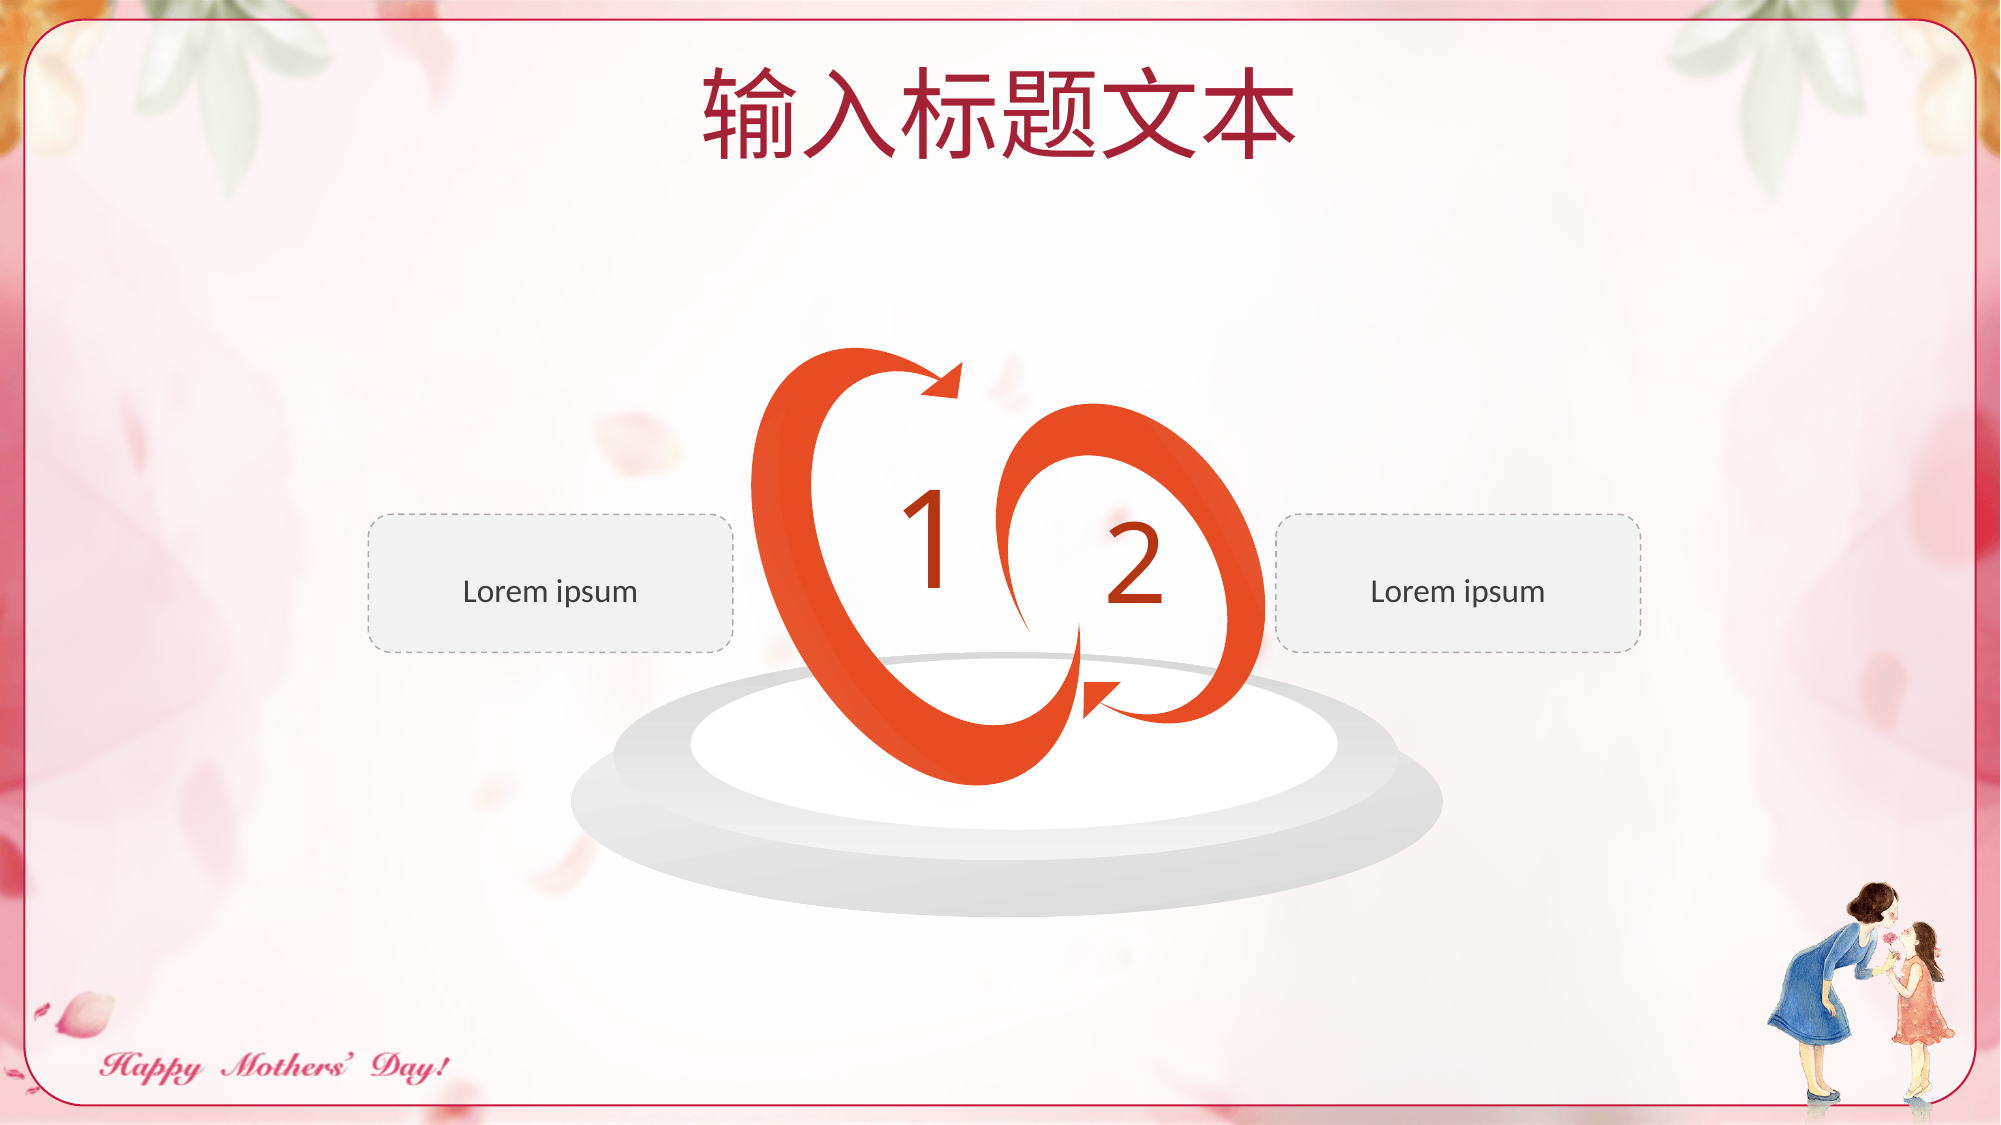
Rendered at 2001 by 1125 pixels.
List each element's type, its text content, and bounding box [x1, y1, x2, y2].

text_box 输入标题文本 [685, 44, 1315, 180]
picture [0, 0, 2000, 1125]
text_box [368, 338, 1641, 917]
